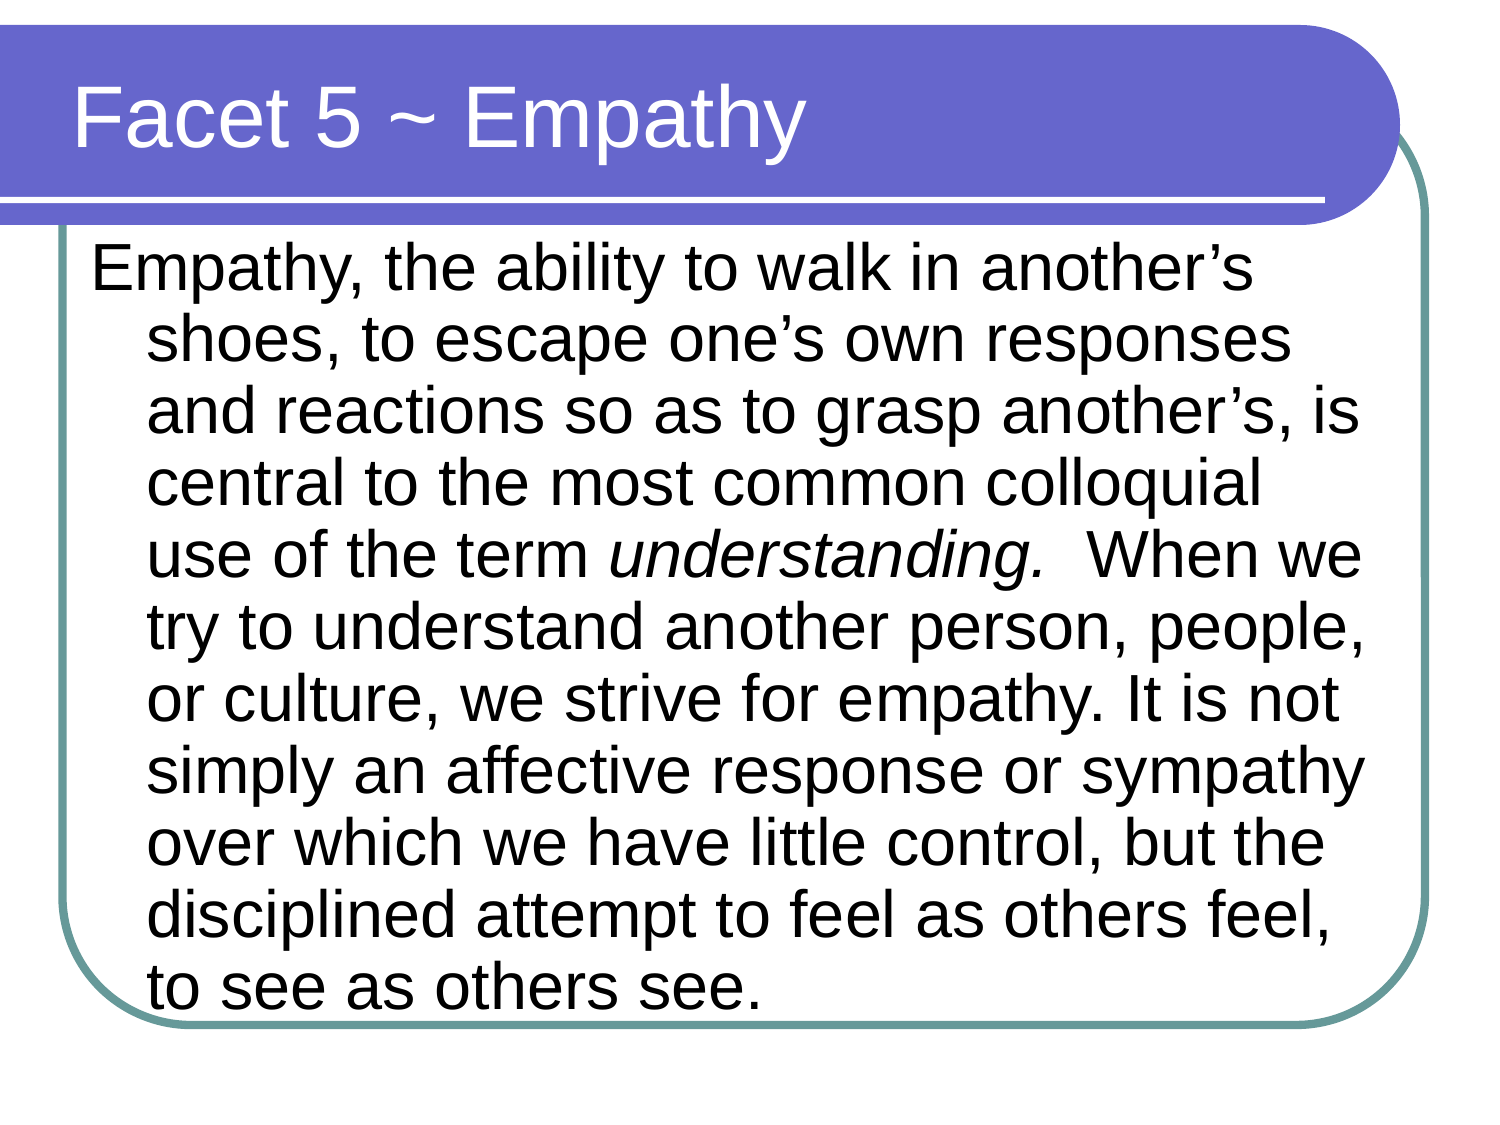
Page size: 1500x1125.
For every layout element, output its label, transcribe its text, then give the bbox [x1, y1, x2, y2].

list Empathy, the ability to walk in another’s shoes, to escape one’s own responses and reactions so as to grasp another’s, is central to the most common colloquial use of the term understanding. When we try to understand another person, people, or culture, we strive for empathy. It is not simply an affective response or sympathy over which we have little control, but the disciplined attempt to feel as others feel, to see as others see. [74, 224, 1401, 1013]
title Facet 5 ~ Empathy [31, 37, 1348, 188]
